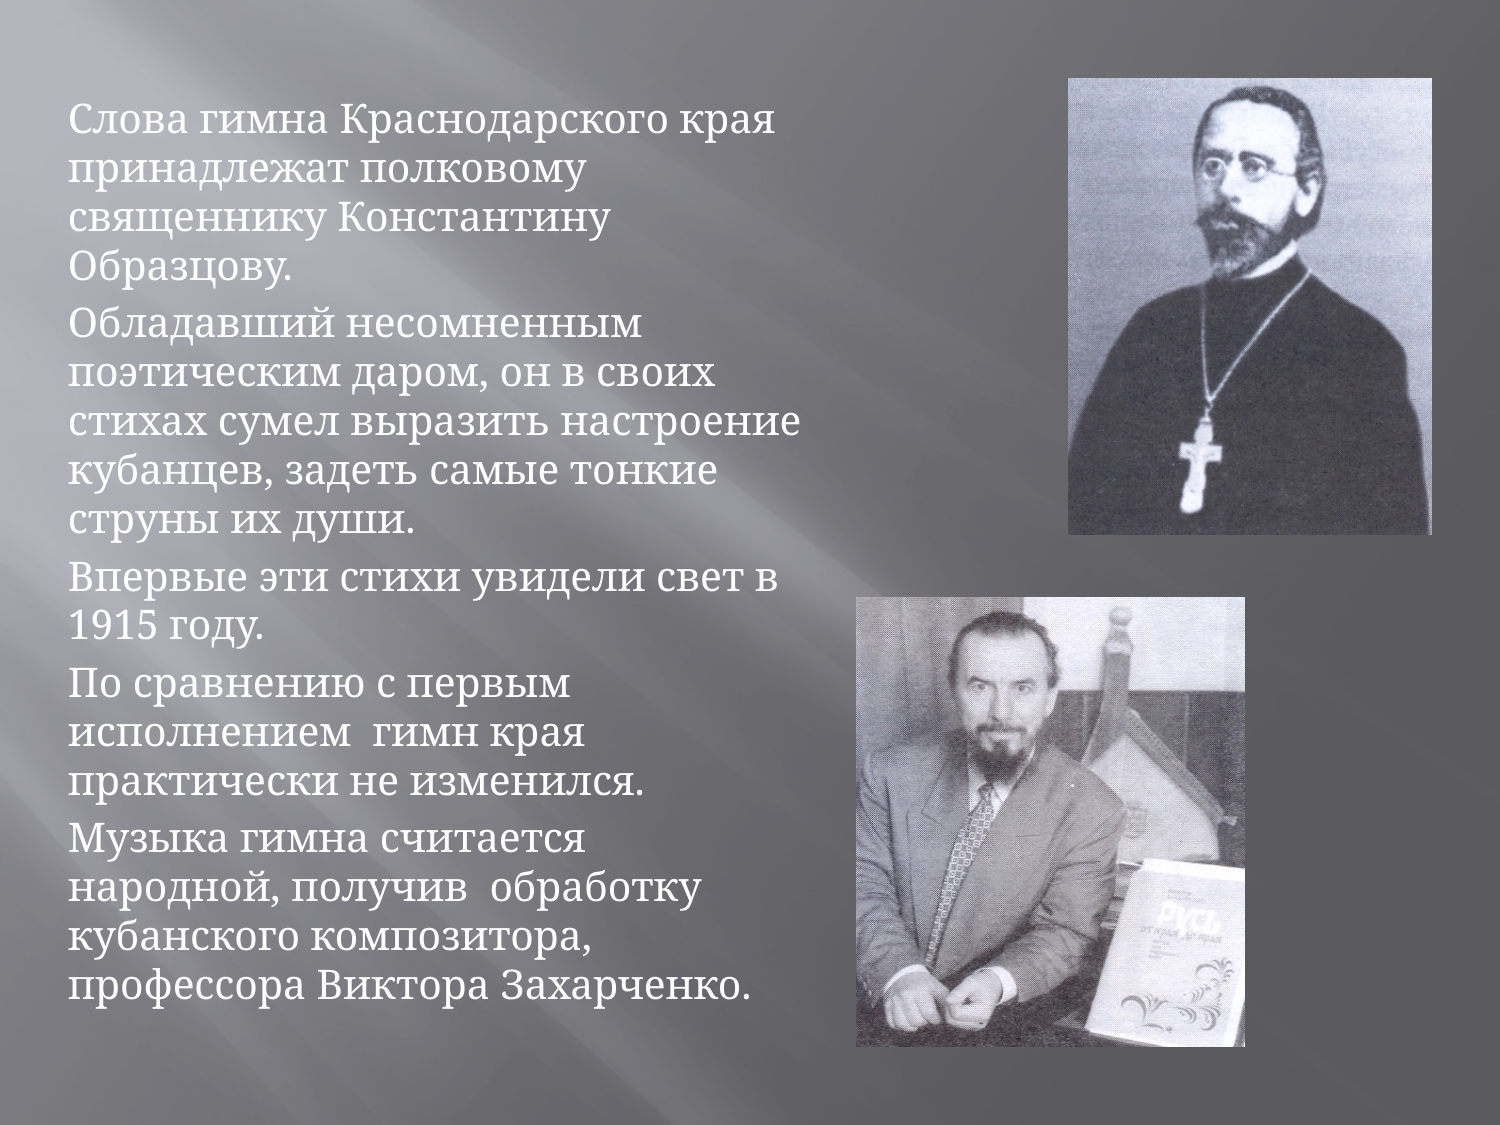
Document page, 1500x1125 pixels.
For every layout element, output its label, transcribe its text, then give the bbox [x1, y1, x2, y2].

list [1068, 77, 1432, 535]
list Слова гимна Краснодарского края принадлежат полковому священнику Константину Образцову. Обладавший несомненным поэтическим даром, он в своих стихах сумел выразить настроение кубанцев, задеть самые тонкие струны их души. Впервые эти стихи увидели свет в 1915 году. По сравнению с первым исполнением гимн края практически не изменился. Музыка гимна считается народной, получив обработку кубанского композитора, профессора Виктора Захарченко. [53, 42, 821, 1024]
picture [856, 597, 1245, 1048]
